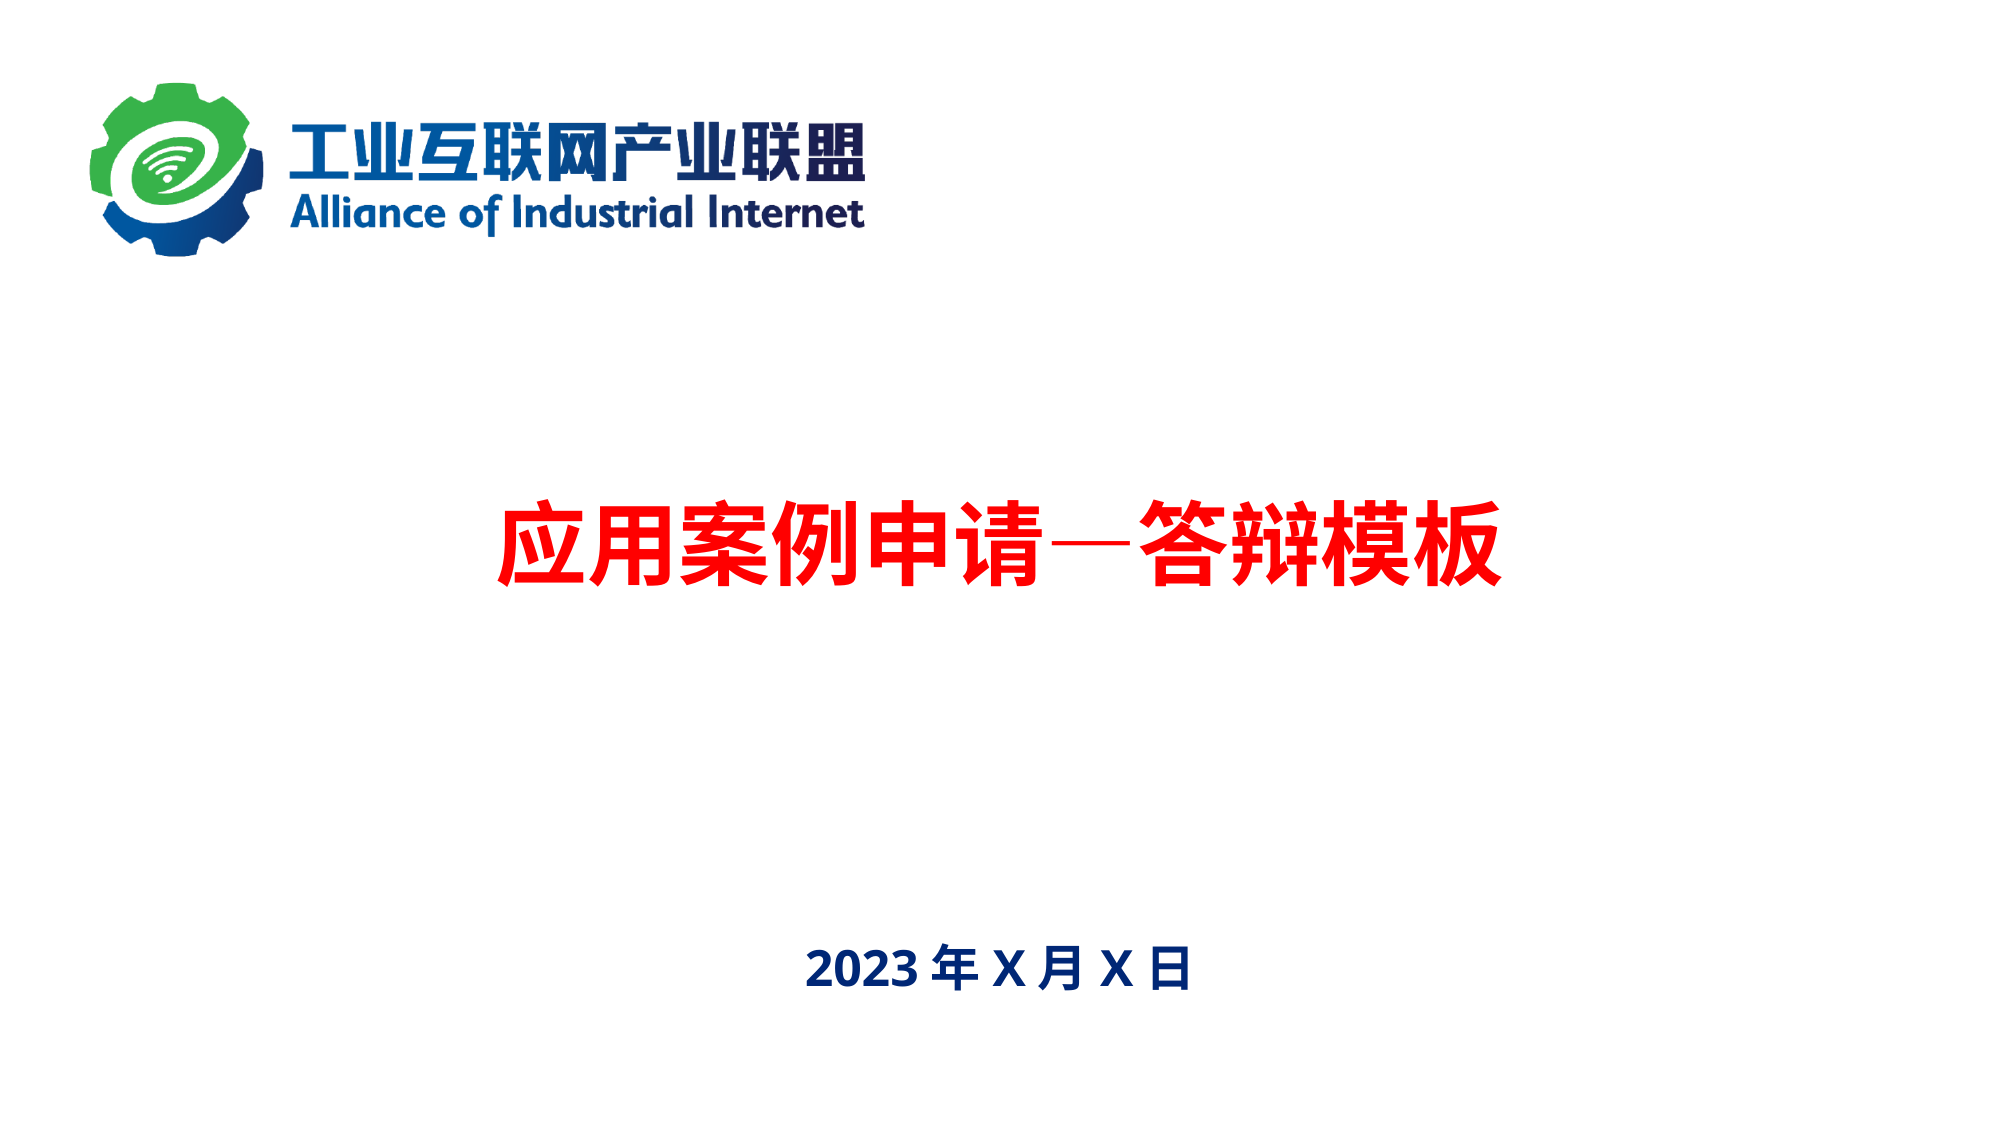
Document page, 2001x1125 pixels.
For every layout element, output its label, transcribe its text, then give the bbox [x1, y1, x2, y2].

picture [54, 50, 907, 287]
text_box 2023年X月X日 [0, 916, 2000, 1063]
text_box 应用案例申请—答辩模板 [0, 479, 2000, 605]
